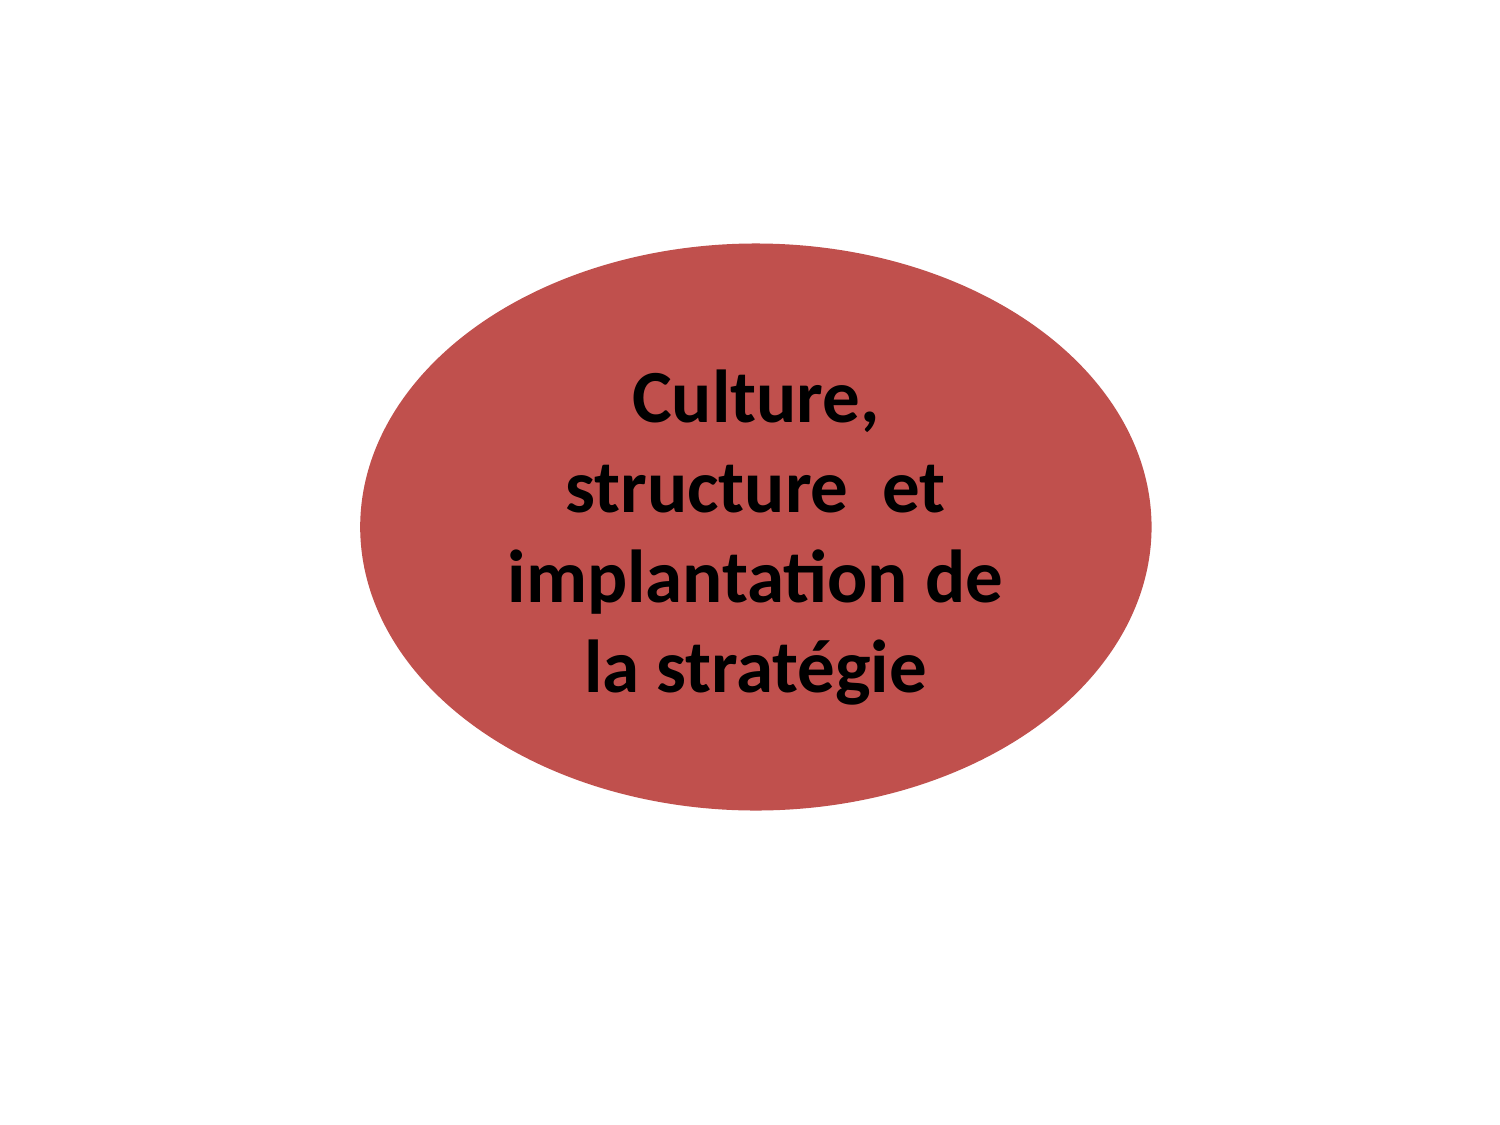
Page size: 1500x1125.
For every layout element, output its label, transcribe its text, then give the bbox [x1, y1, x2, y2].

text_box Culture, structure et implantation de la stratégie [358, 241, 1154, 813]
